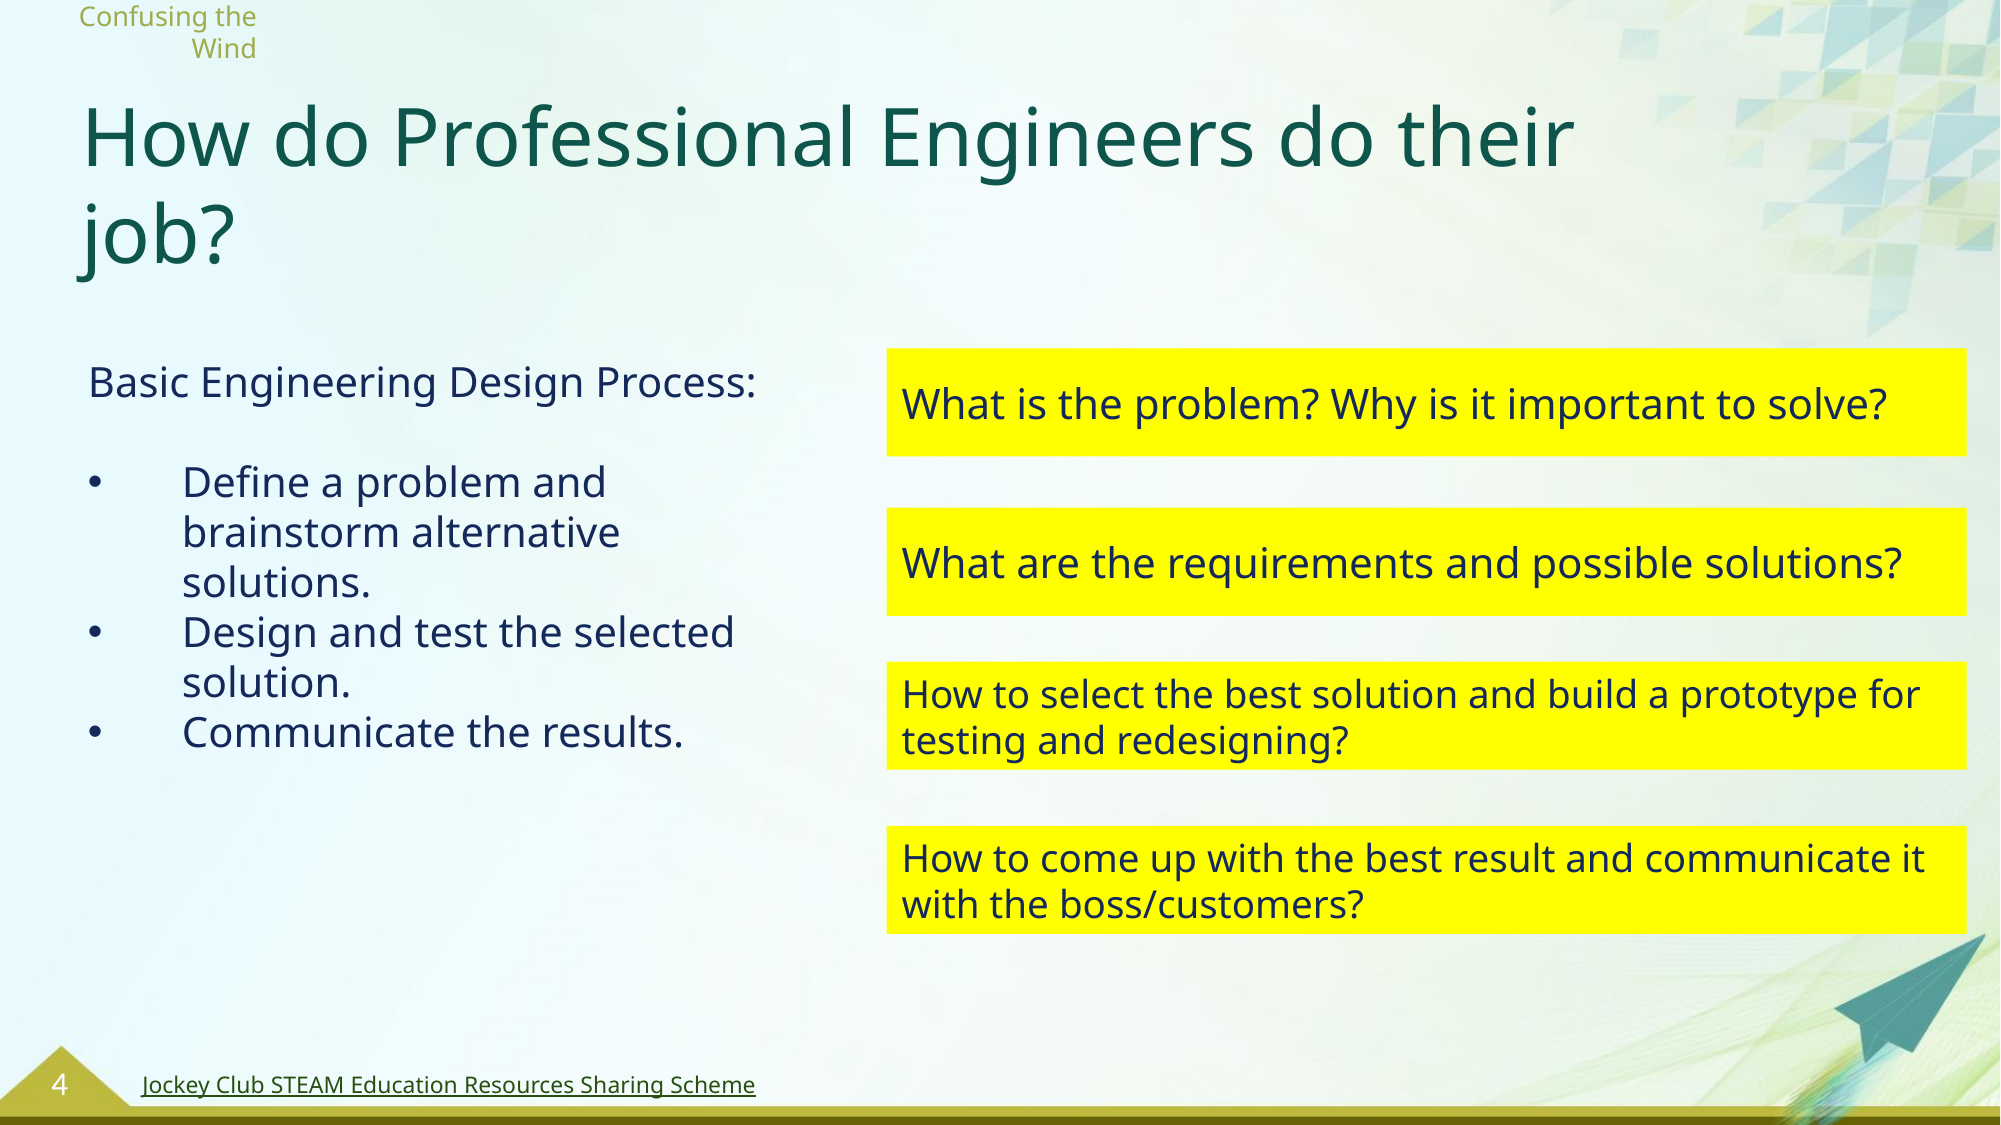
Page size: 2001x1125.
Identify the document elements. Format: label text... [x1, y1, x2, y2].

text_box How to come up with the best result and communicate it with the boss/customers? [886, 825, 1967, 934]
slide_number 4 [18, 1052, 101, 1113]
title How do Professional Engineers do their job? [61, 75, 1685, 291]
picture [0, 0, 2001, 1125]
text_box Basic Engineering Design Process: Define a problem and brainstorm alternative solutions. Design and test the selected solution. Communicate the results. [72, 348, 816, 937]
text_box What is the problem? Why is it important to solve? [886, 348, 1967, 457]
text_box What are the requirements and possible solutions? [886, 507, 1967, 616]
text_box How to select the best solution and build a prototype for testing and redesigning? [886, 661, 1967, 770]
